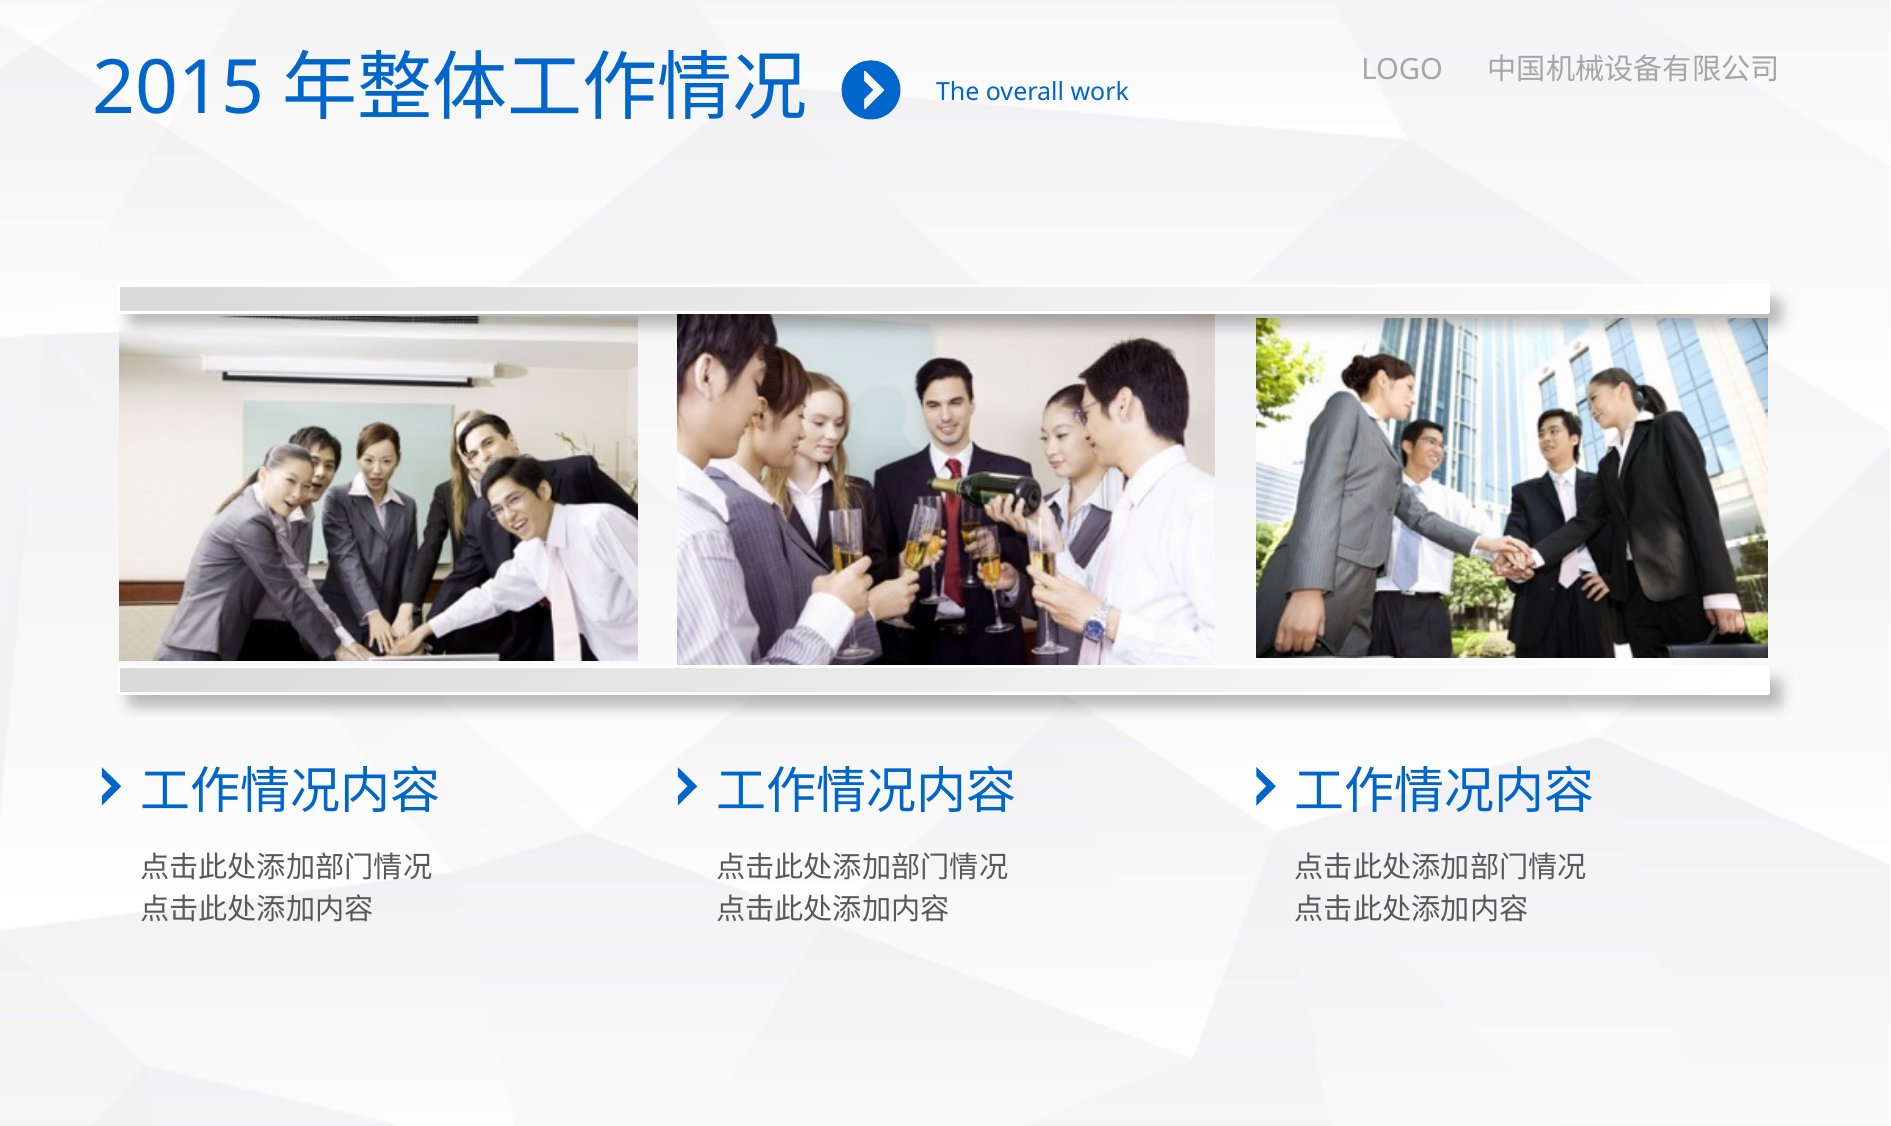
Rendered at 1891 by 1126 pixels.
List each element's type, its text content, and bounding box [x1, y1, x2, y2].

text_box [117, 285, 1769, 694]
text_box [1256, 751, 1687, 931]
text_box LOGO 中国机械设备有限公司 [1346, 42, 1854, 93]
picture [0, 0, 1891, 1126]
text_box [101, 751, 532, 931]
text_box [677, 751, 1108, 931]
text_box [58, 30, 1297, 138]
